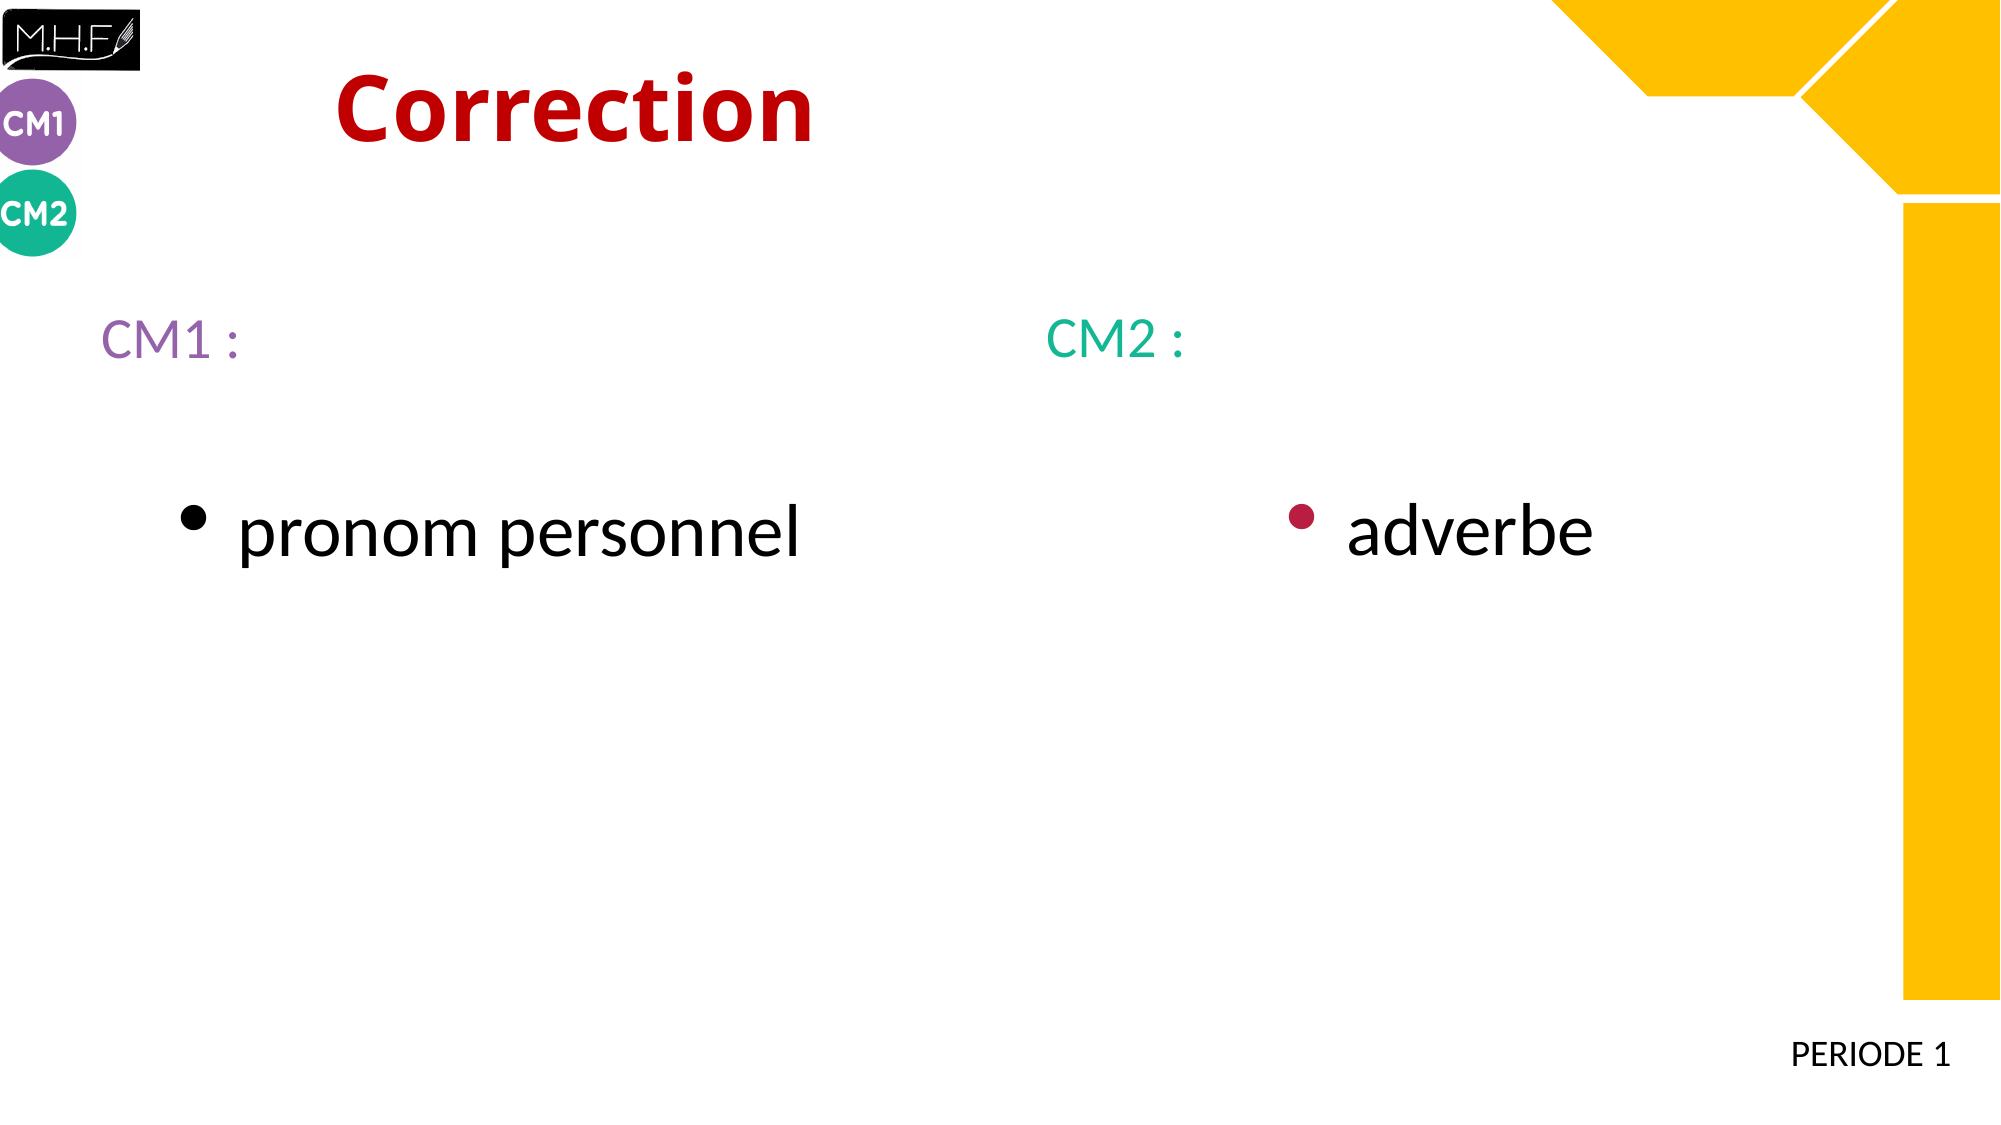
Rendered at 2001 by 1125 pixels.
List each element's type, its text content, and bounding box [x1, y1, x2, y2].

text_box [1549, 0, 1892, 98]
text_box PERIODE 1 [1362, 1021, 1967, 1125]
text_box [1799, 0, 2000, 196]
picture [0, 7, 140, 259]
list CM1 : pronom personnel [86, 300, 897, 1015]
title Correction [318, 3, 1865, 221]
text_box CM2 : adverbe [1031, 299, 1853, 1014]
text_box [1902, 202, 2000, 1001]
